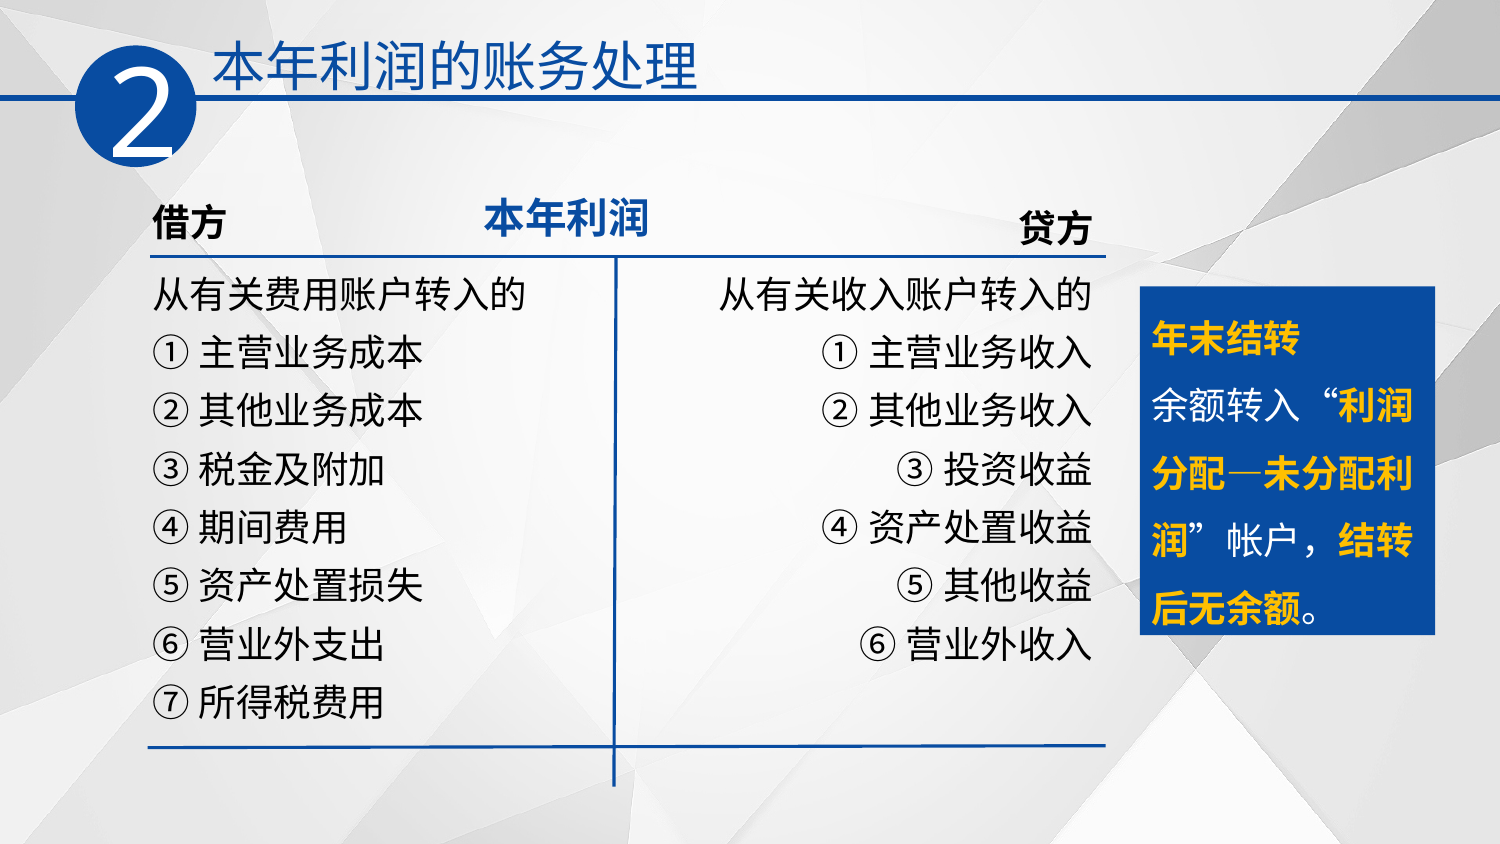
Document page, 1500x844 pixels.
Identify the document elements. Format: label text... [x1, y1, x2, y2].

text_box 贷方 [1004, 198, 1109, 258]
picture [0, 0, 1500, 95]
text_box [613, 756, 617, 787]
text_box 本年利润 [468, 184, 760, 250]
text_box 2 [84, 45, 203, 97]
text_box [75, 74, 84, 97]
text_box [613, 256, 617, 744]
text_box [75, 107, 84, 138]
text_box 从有关费用账户转入的 ①主营业务成本 ②其他业务成本 ③税金及附加 ④期间费用 ⑤资产处置损失 ⑥营业外支出 ⑦所得税费用 [137, 249, 615, 732]
text_box 本年利润的账务处理 [198, 37, 960, 92]
text_box 从有关收入账户转入的 ①主营业务收入 ②其他业务收入 ③投资收益 ④资产处置收益 ⑤其他收益 ⑥营业外收入 [616, 249, 1108, 673]
text_box 借方 [137, 191, 243, 249]
picture [0, 101, 1500, 844]
text_box 2 [84, 107, 203, 171]
text_box 年末结转 余额转入“利润分配—未分配利润”帐户，结转后无余额。 [1139, 286, 1436, 636]
